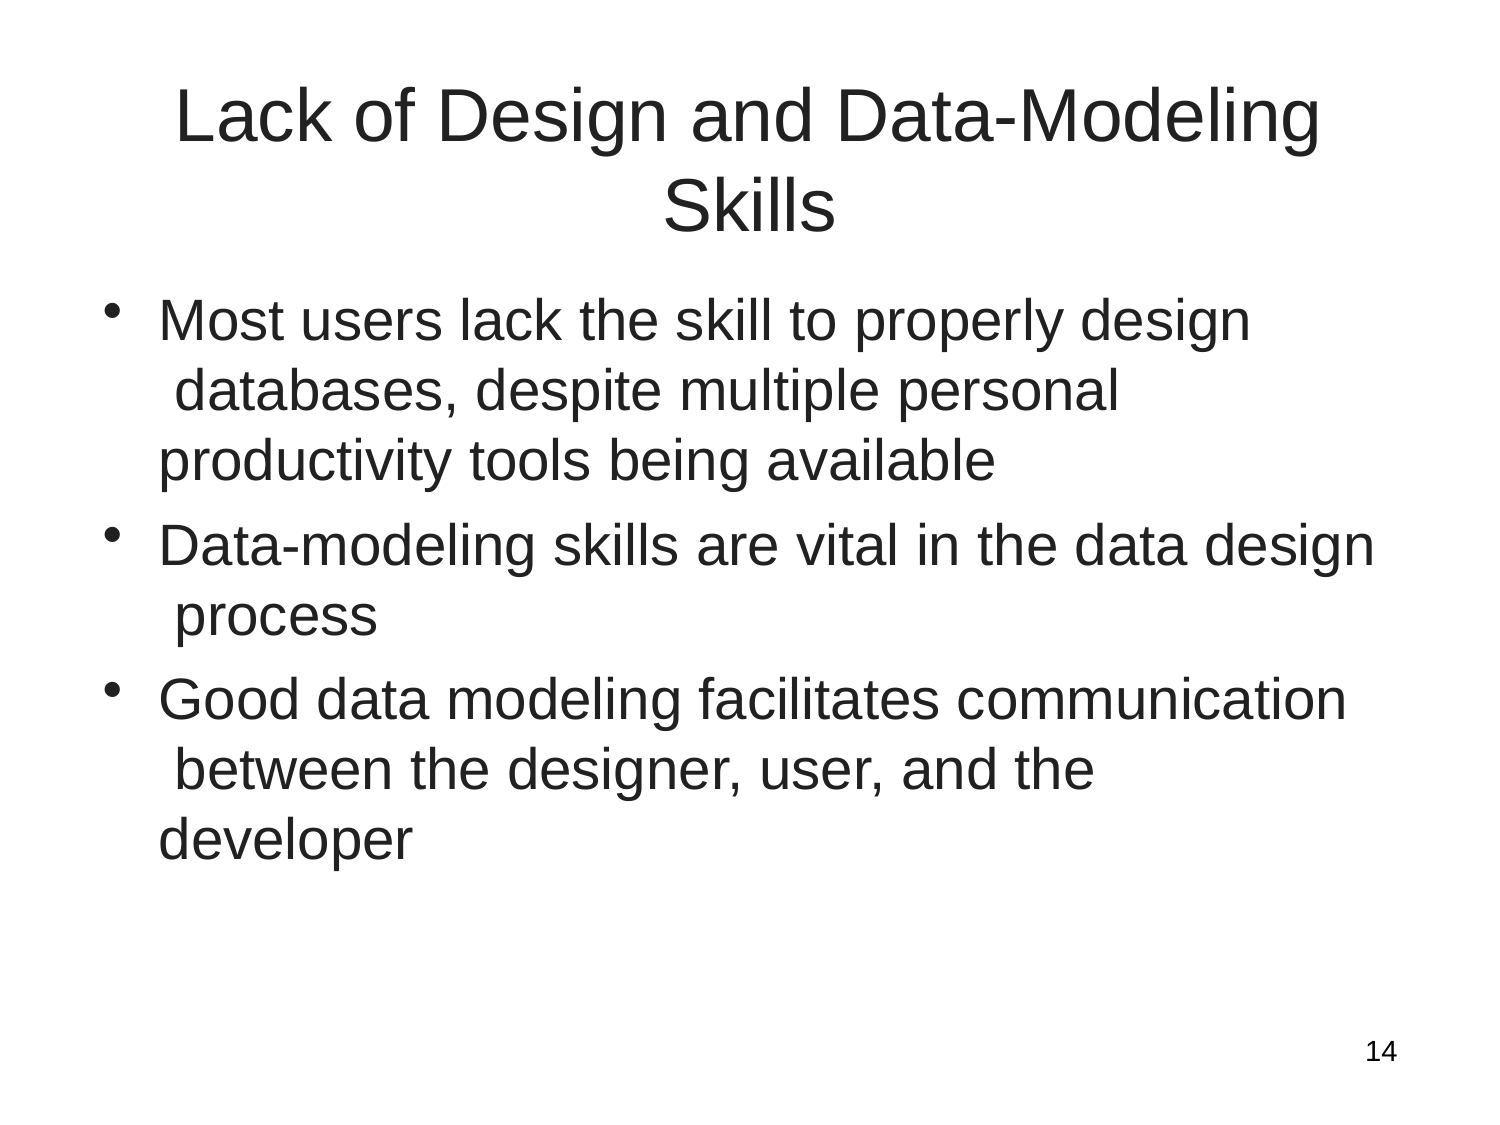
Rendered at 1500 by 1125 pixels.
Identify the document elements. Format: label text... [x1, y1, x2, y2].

text_box Most users lack the skill to properly design databases, despite multiple personal productivity tools being available Data-modeling skills are vital in the data design process Good data modeling facilitates communication between the designer, user, and the developer [100, 280, 1381, 872]
title Lack of Design and Data-Modeling Skills [155, 64, 1345, 255]
slide_number 14 [1361, 1033, 1402, 1125]
